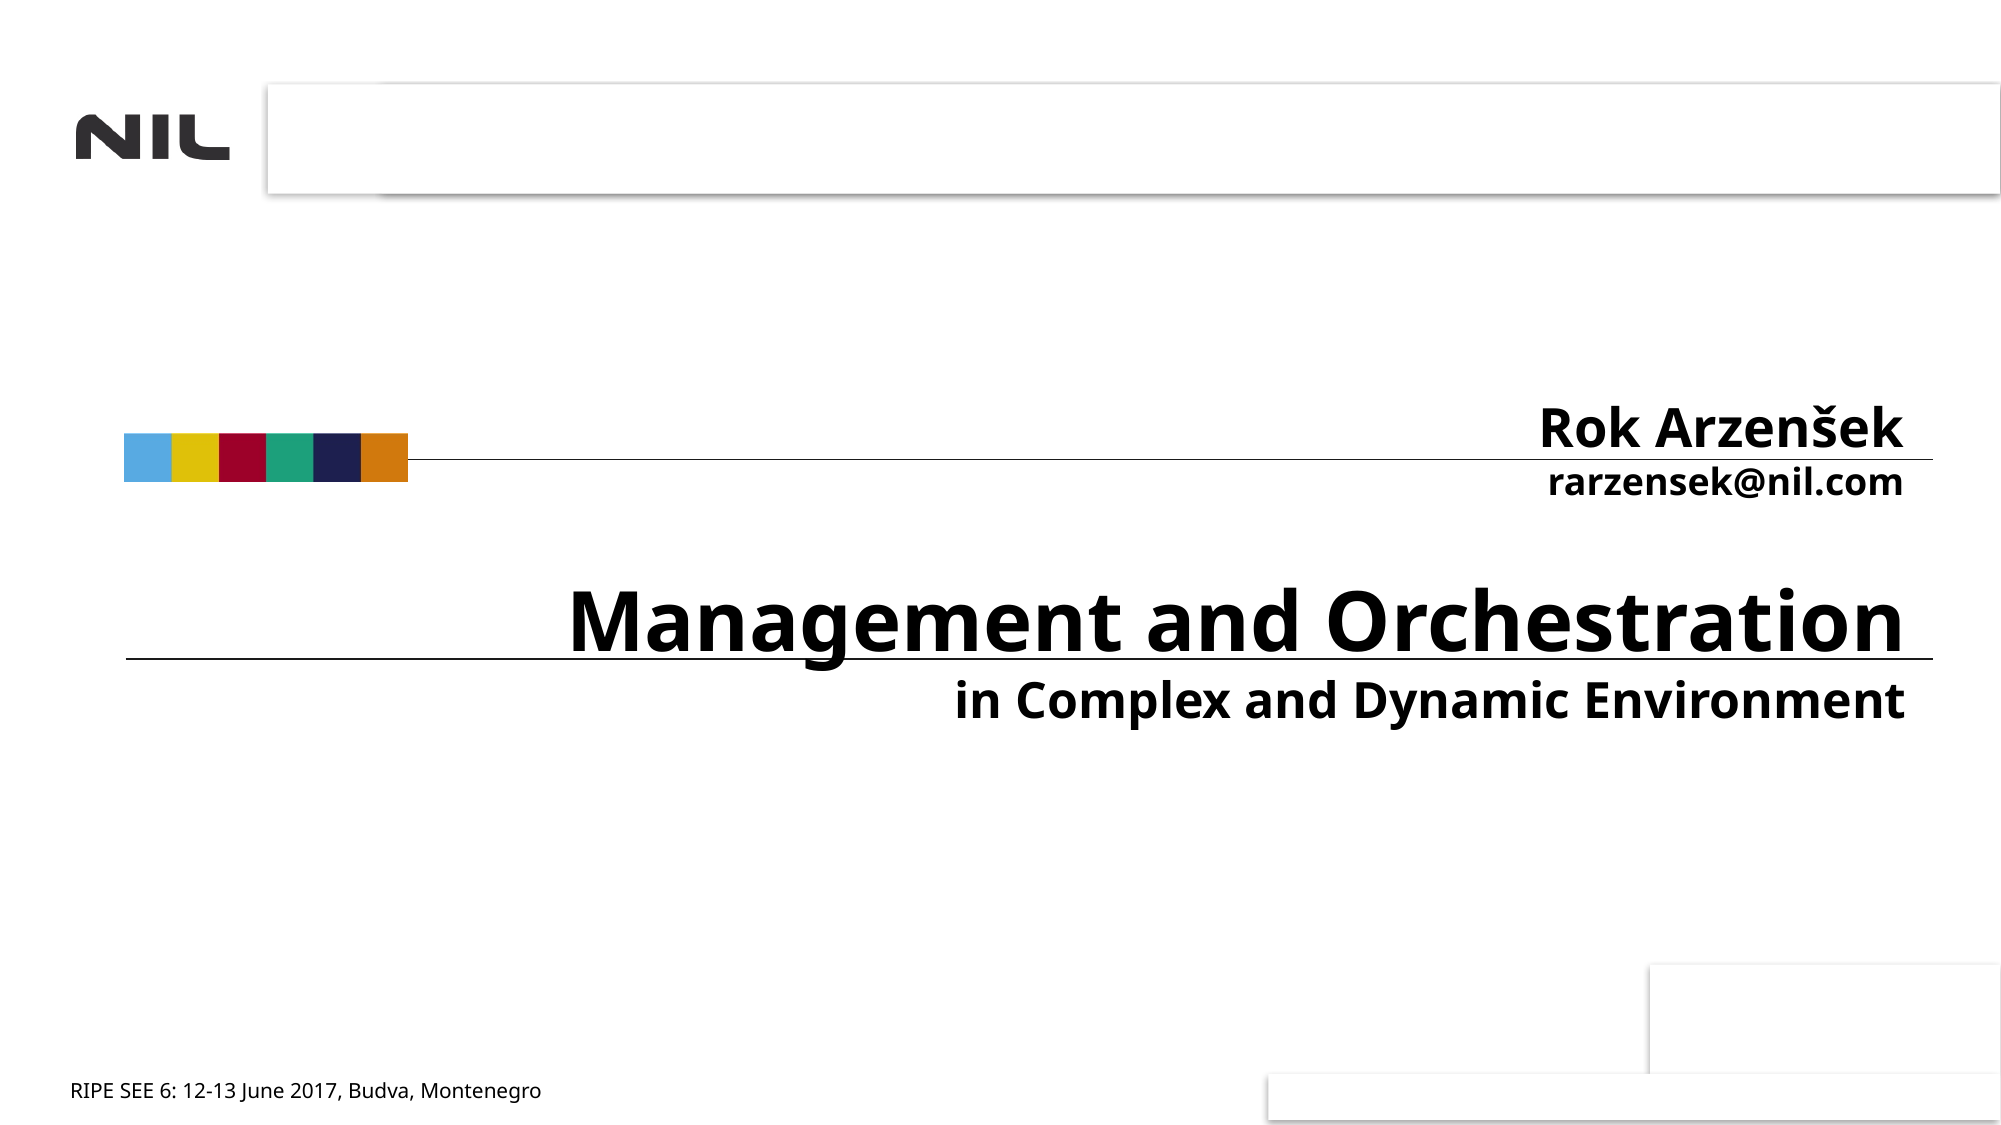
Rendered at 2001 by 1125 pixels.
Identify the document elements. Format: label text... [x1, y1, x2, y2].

picture [124, 433, 163, 482]
picture [38, 27, 267, 247]
title Management and Orchestration in Complex and Dynamic Environment [125, 560, 1922, 749]
list Rok Arzenšek rarzensek@nil.com [163, 385, 1920, 525]
